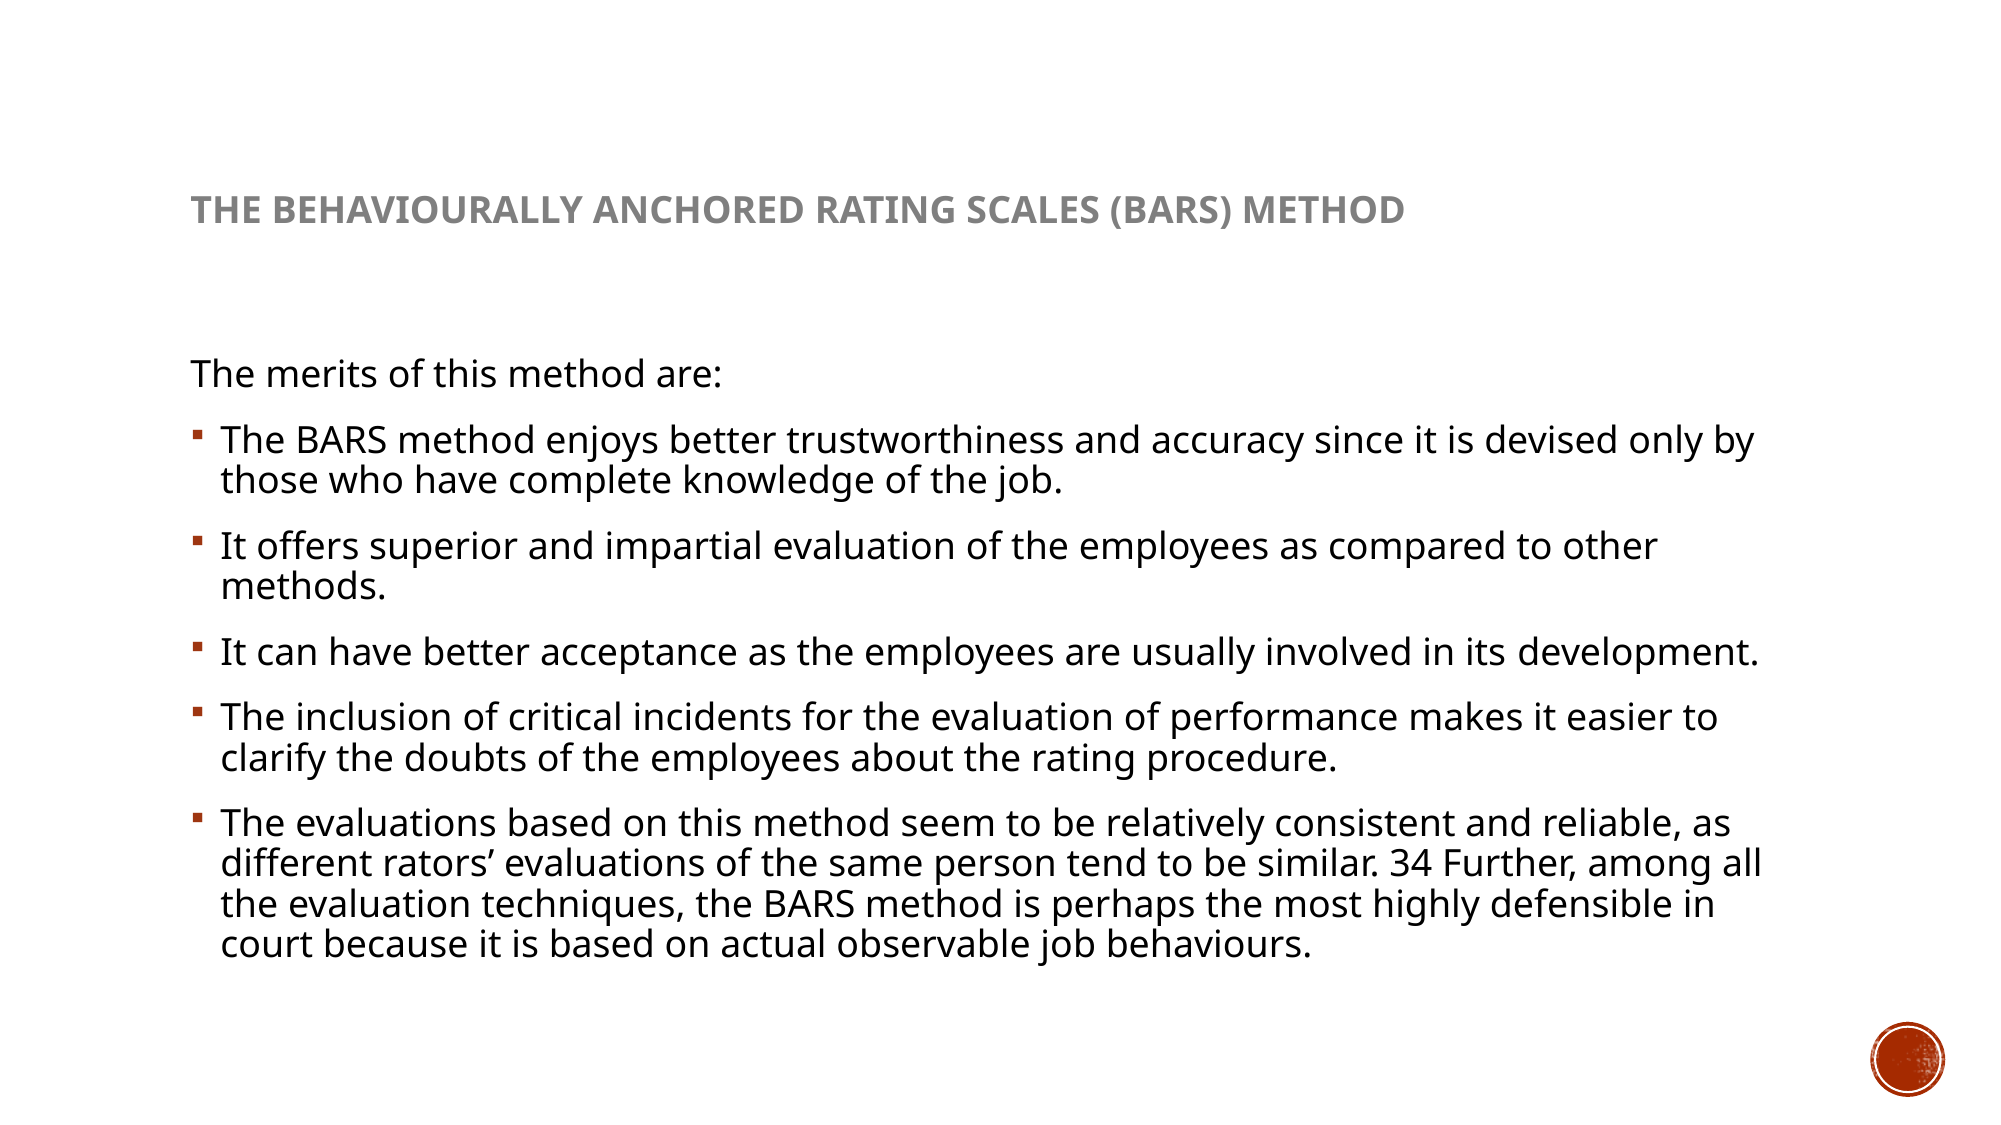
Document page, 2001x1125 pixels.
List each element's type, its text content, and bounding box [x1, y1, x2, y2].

list The merits of this method are: The BARS method enjoys better trustworthiness and accuracy since it is devised only by those who have complete knowledge of the job. It offers superior and impartial evaluation of the employees as compared to other methods. It can have better acceptance as the employees are usually involved in its development. The inclusion of critical incidents for the evaluation of performance makes it easier to clarify the doubts of the employees about the rating procedure. The evaluations based on this method seem to be relatively consistent and reliable, as different rators’ evaluations of the same person tend to be similar. 34 Further, among all the evaluation techniques, the BARS method is perhaps the most highly defensible in court because it is based on actual observable job behaviours. [175, 348, 1826, 1013]
title The Behaviourally Anchored Rating Scales (BARS) Method [175, 79, 1826, 344]
